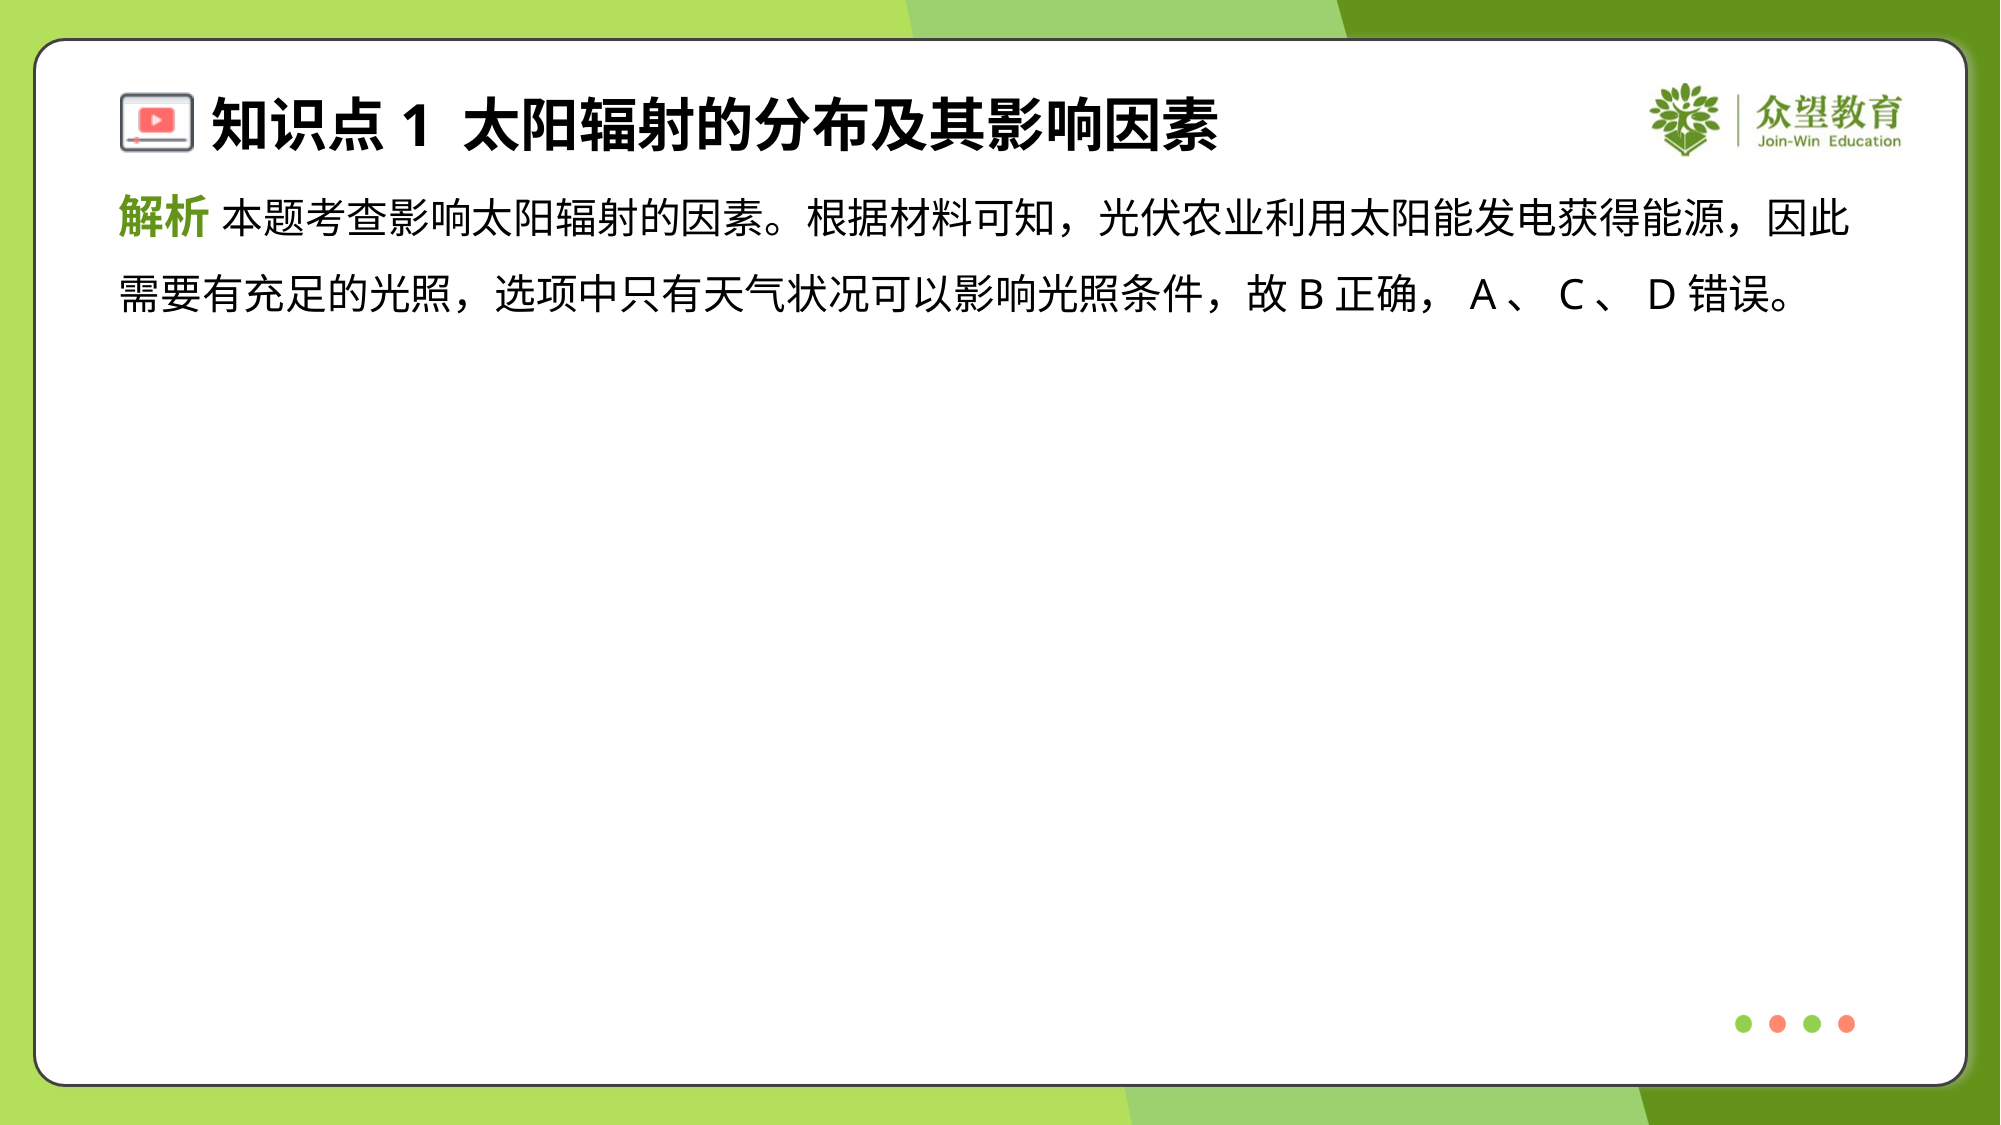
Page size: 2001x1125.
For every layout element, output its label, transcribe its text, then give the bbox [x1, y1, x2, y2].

text_box 解析 本题考查影响太阳辐射的因素。根据材料可知，光伏农业利用太阳能发电获得能源，因此 需要有充足的光照，选项中只有天气状况可以影响光照条件，故B正确，A、C、D错误。 [118, 159, 1883, 318]
picture [0, 0, 2000, 1125]
